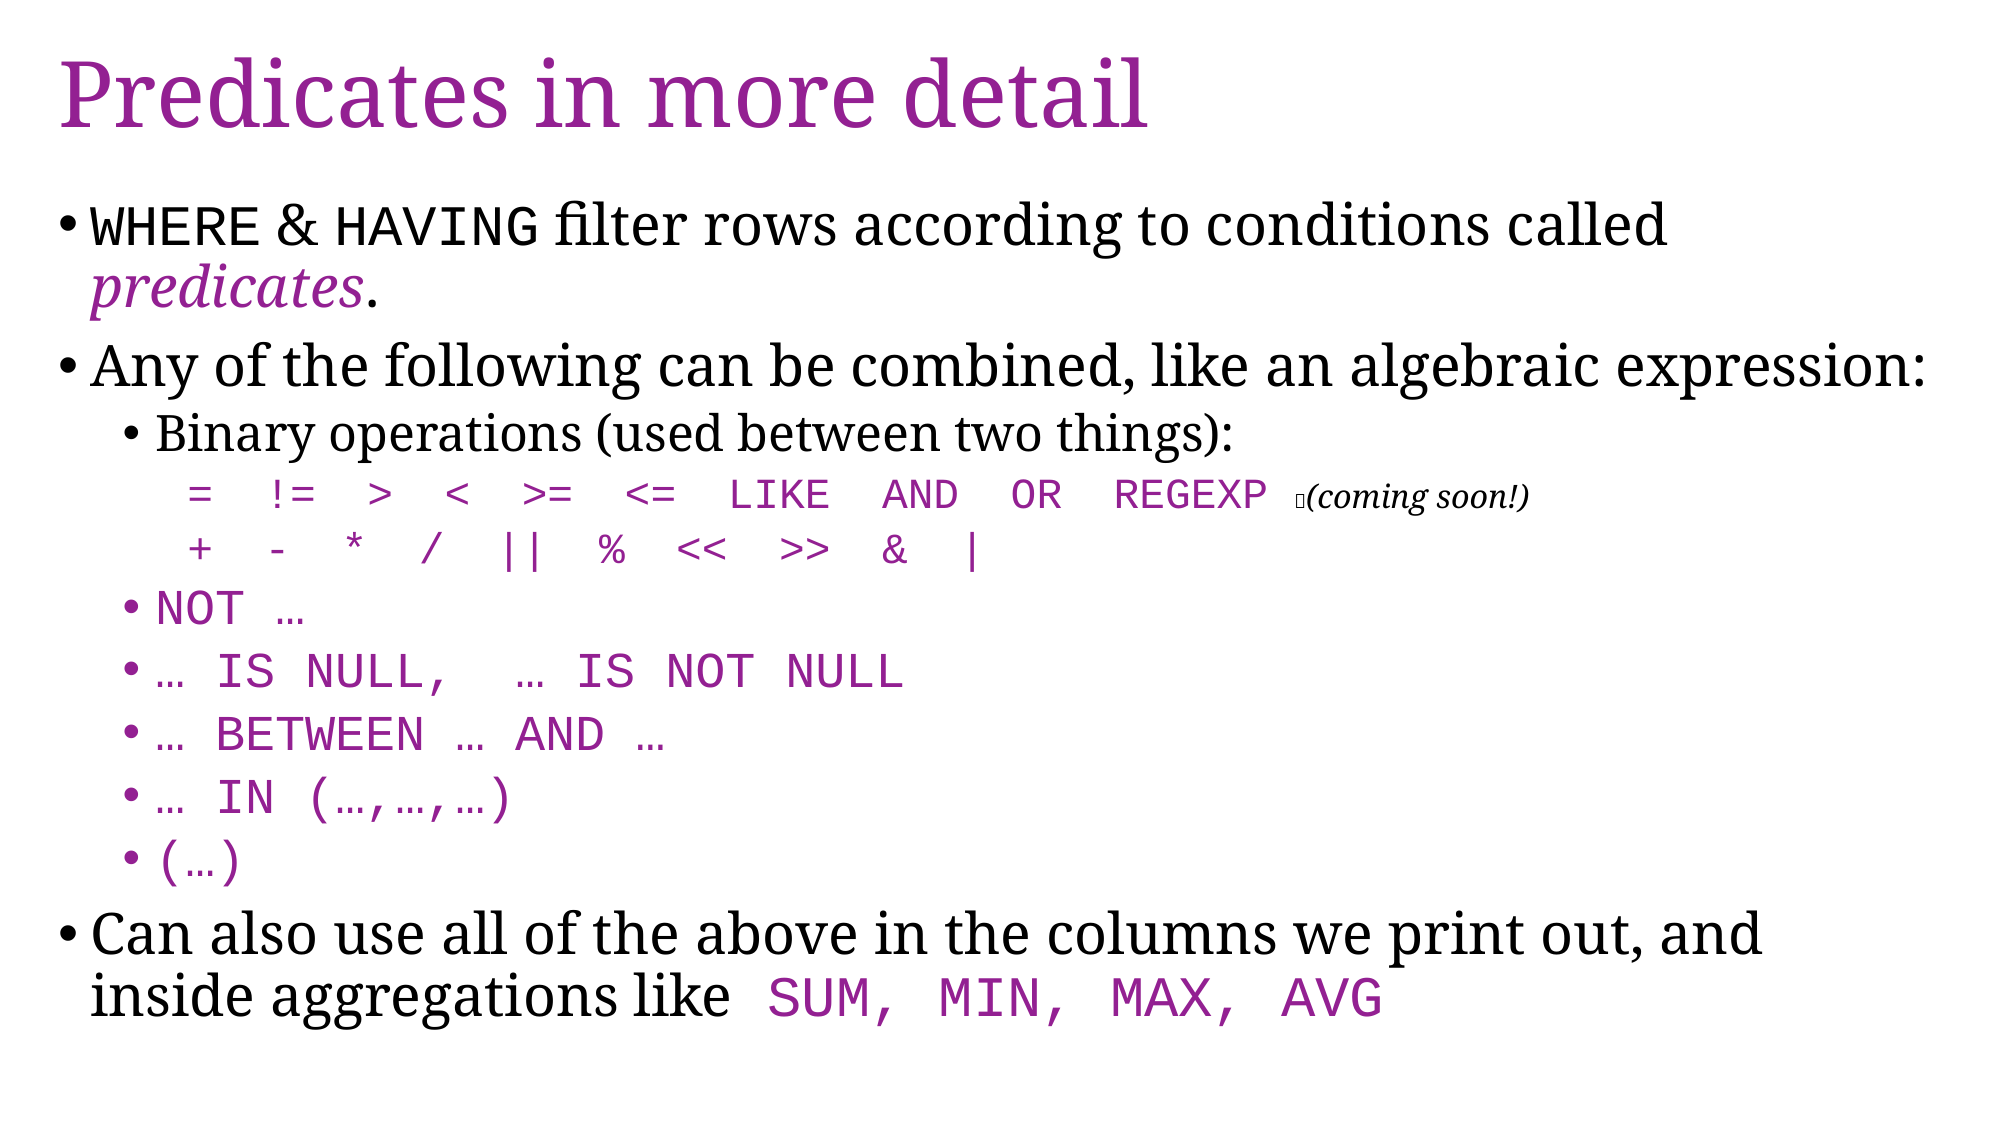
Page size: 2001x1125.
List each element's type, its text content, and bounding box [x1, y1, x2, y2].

title Predicates in more detail [43, 25, 1953, 171]
list WHERE & HAVING filter rows according to conditions called predicates. Any of the following can be combined, like an algebraic expression: Binary operations (used between two things): = != > < >= <= LIKE AND OR REGEXP (coming soon!) + - * / || % << >> & | NOT … … IS NULL, … IS NOT NULL … BETWEEN … AND … … IN (…,…,…) (…) Can also use all of the above in the columns we print out, and inside aggregations like SUM, MIN, MAX, AVG [43, 188, 1953, 1106]
